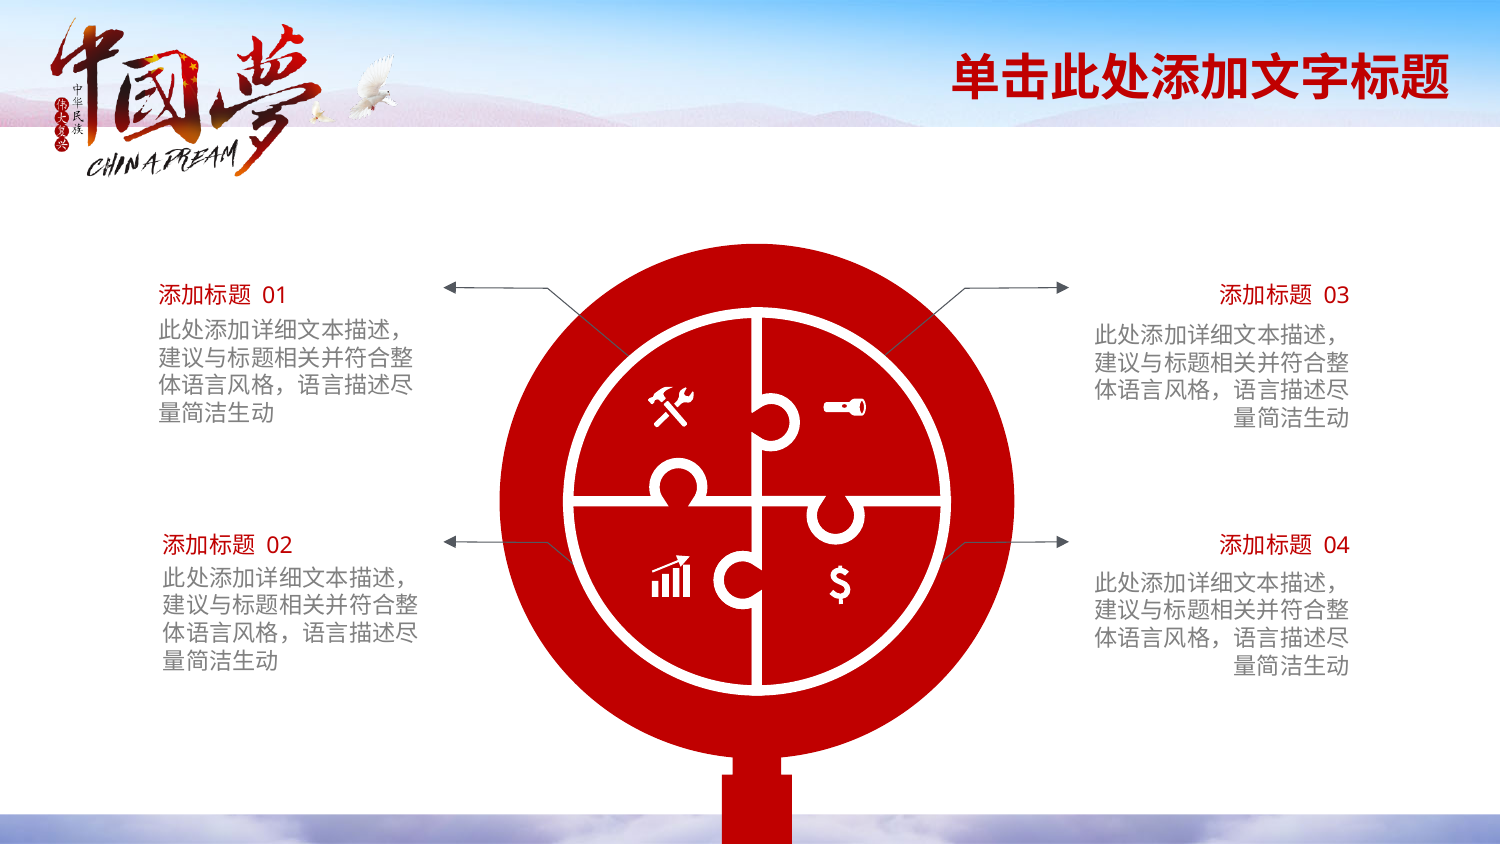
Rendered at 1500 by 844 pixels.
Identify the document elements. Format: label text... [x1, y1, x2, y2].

text_box 此处添加详细文本描述，建议与标题相关并符合整体语言风格，语言描述尽量简洁生动 [1079, 568, 1350, 680]
picture [0, 815, 721, 844]
text_box [946, 569, 1006, 676]
text_box 添加标题 01 [158, 276, 460, 316]
text_box 添加标题 04 [1053, 526, 1350, 566]
text_box [946, 336, 1015, 557]
text_box 此处添加详细文本描述，建议与标题相关并符合整体语言风格，语言描述尽量简洁生动 [158, 315, 434, 427]
text_box [499, 337, 567, 557]
text_box [583, 691, 931, 844]
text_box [568, 462, 756, 691]
text_box 添加标题 03 [1053, 276, 1350, 316]
picture [792, 815, 1500, 844]
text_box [568, 312, 756, 462]
text_box [946, 541, 1053, 594]
text_box [508, 570, 567, 675]
picture [0, 0, 1500, 178]
text_box [936, 287, 1053, 340]
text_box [756, 312, 946, 501]
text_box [718, 501, 946, 691]
text_box [460, 541, 567, 595]
text_box [460, 287, 577, 340]
text_box 此处添加详细文本描述，建议与标题相关并符合整体语言风格，语言描述尽量简洁生动 [162, 562, 434, 674]
text_box 添加标题 02 [162, 526, 460, 566]
text_box [582, 243, 932, 312]
text_box 此处添加详细文本描述，建议与标题相关并符合整体语言风格，语言描述尽量简洁生动 [1074, 320, 1350, 432]
